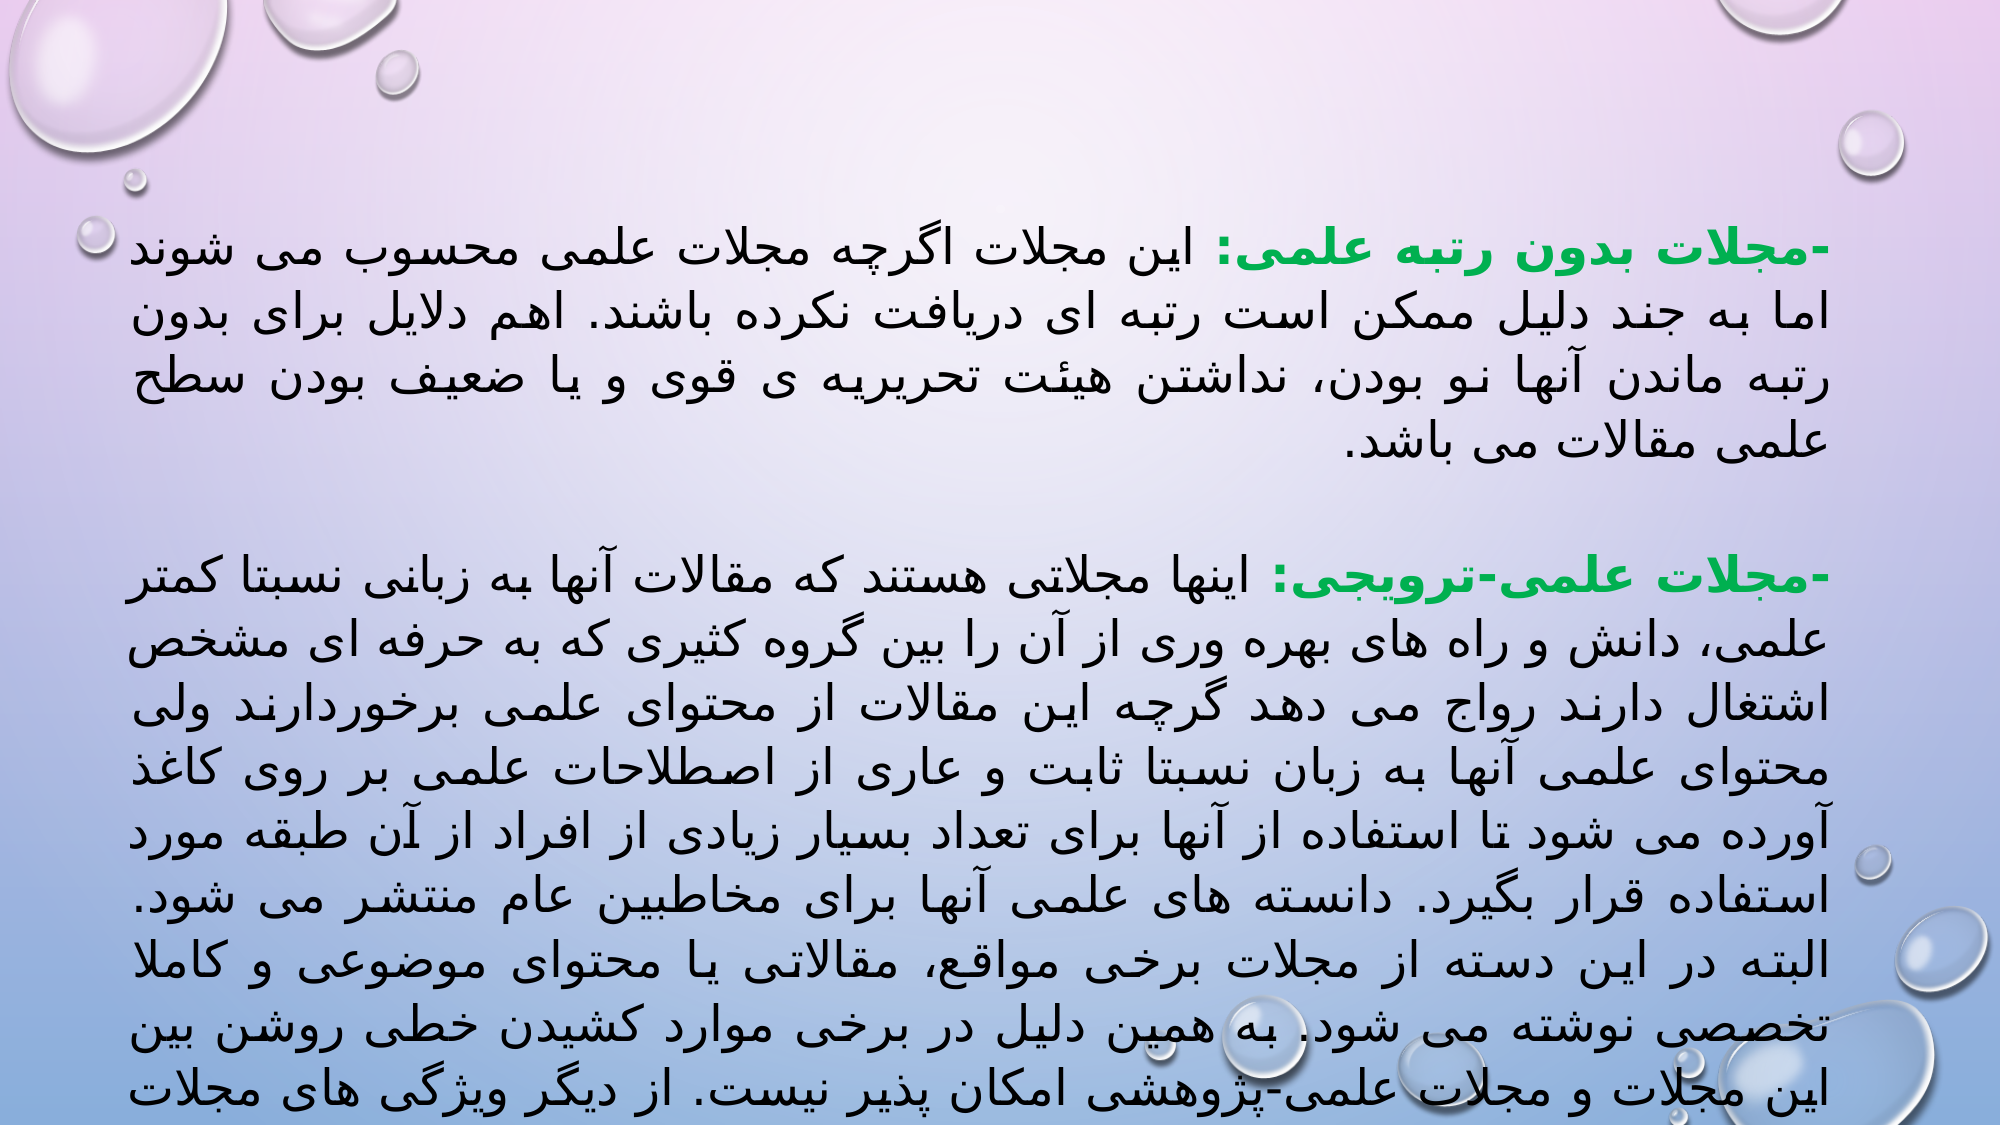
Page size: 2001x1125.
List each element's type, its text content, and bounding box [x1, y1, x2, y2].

text_box -مجلات بدون رتبه علمی: این مجلات اگرچه مجلات علمی محسوب می شوند اما به جند دلیل ممکن است رتبه ای دریافت نکرده باشند. اهم دلایل برای بدون رتبه ماندن آنها نو بودن، نداشتن هیئت تحریریه ی قوی و یا ضعیف بودن سطح علمی مقالات می باشد. -مجلات علمی-ترویجی: اینها مجلاتی هستند که مقالات آنها به زبانی نسبتا کمتر علمی، دانش و راه های بهره وری از آن را بین گروه کثیری که به حرفه ای مشخص اشتغال دارند رواج می دهد گرچه این مقالات از محتوای علمی برخوردارند ولی محتوای علمی آنها به زبان نسبتا ثابت و عاری از اصطلاحات علمی بر روی کاغذ آورده می شود تا استفاده از آنها برای تعداد بسیار زیادی از افراد از آن طبقه مورد استفاده قرار بگیرد. دانسته های علمی آنها برای مخاطبین عام منتشر می شود. البته در این دسته از مجلات برخی مواقع، مقالاتی یا محتوای موضوعی و کاملا تخصصی نوشته می شود. به همین دلیل در برخی موارد کشیدن خطی روشن بین این مجلات و مجلات علمی-پژوهشی امکان پذیر نیست. از دیگر ویژگی های مجلات علمی-ترویجی که در مجلات بدون رتبه علمی دیده می شود این است که مقالات ترجمه ای را نیز به چاپ می رسانند. [111, 202, 1847, 1125]
picture [0, 0, 2000, 1125]
